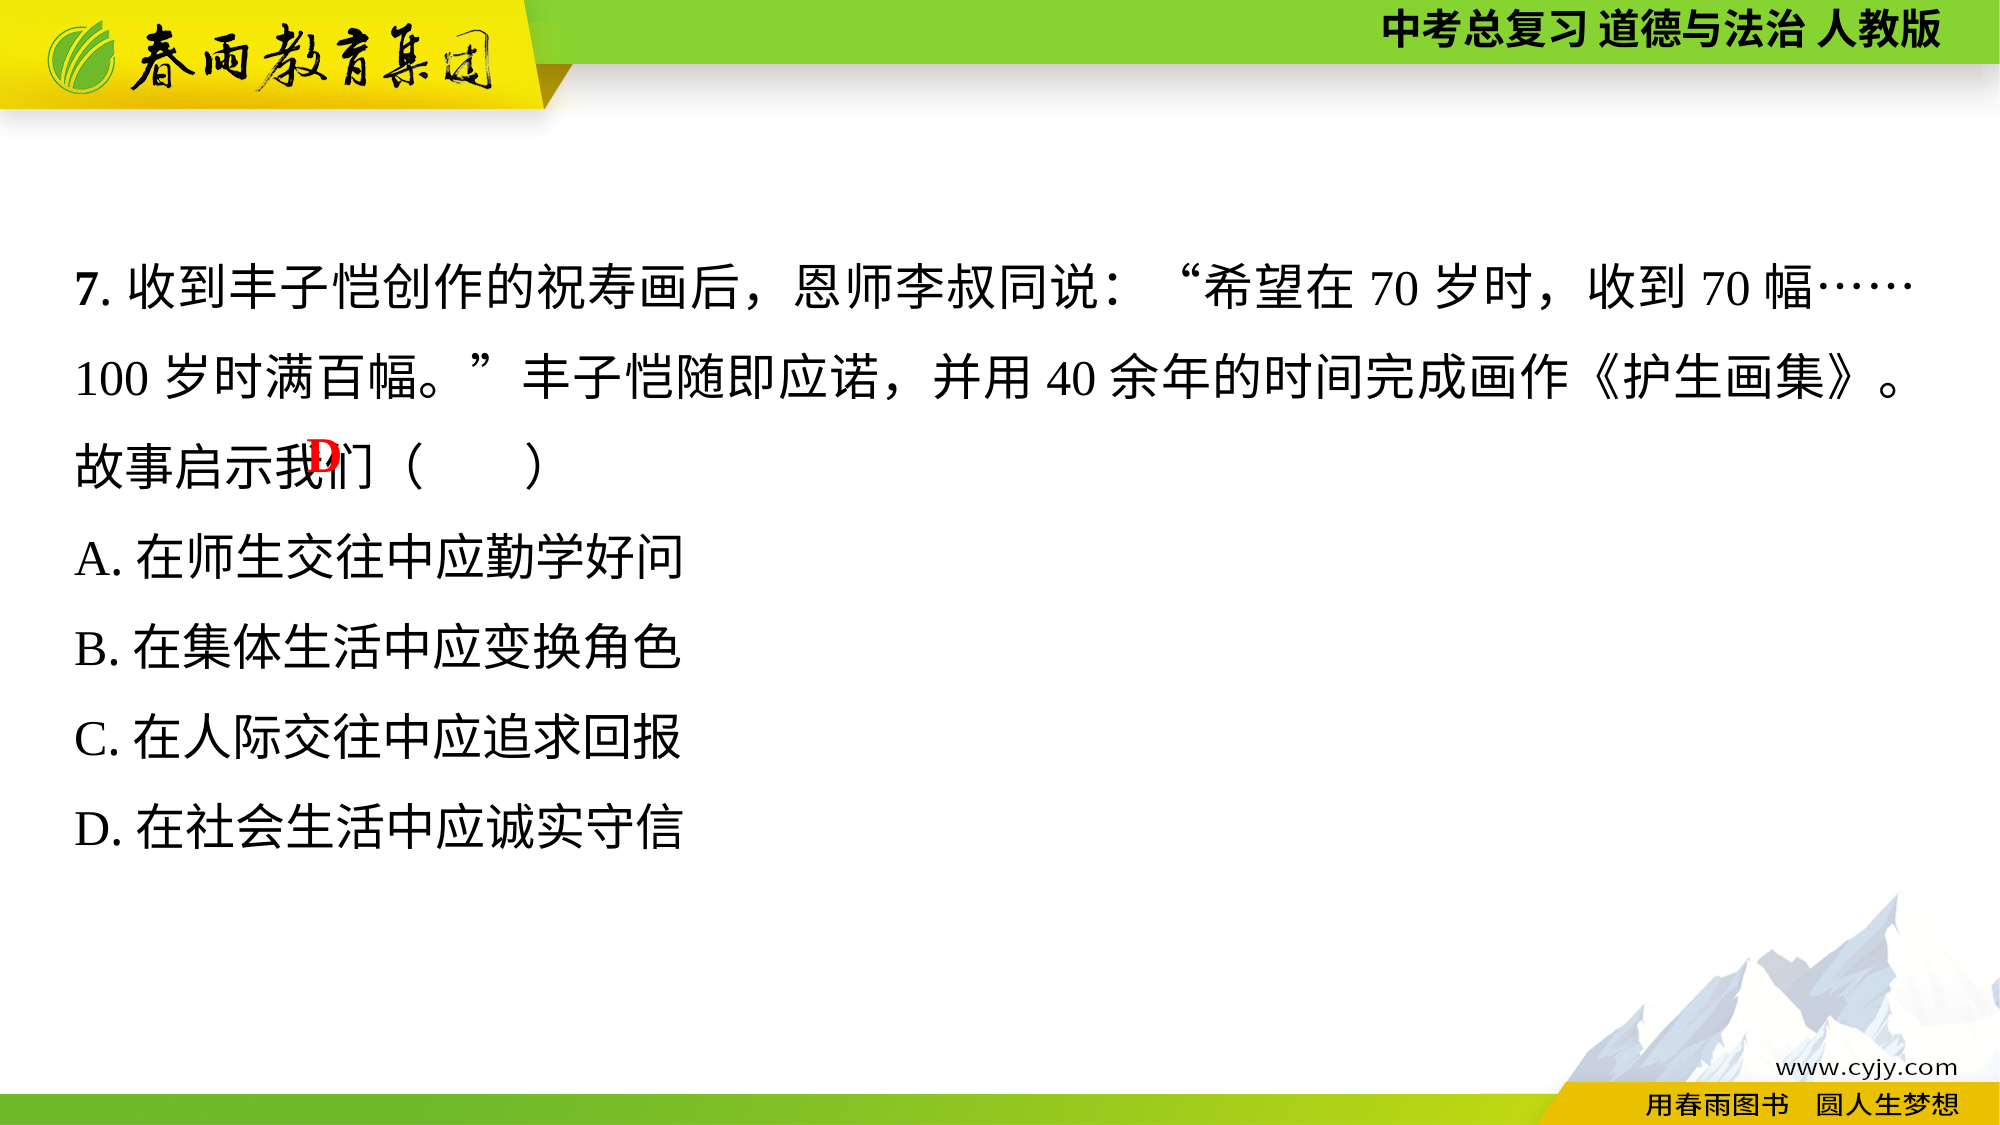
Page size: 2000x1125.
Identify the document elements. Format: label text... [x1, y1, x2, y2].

picture [0, 0, 2000, 1125]
list 7.收到丰子恺创作的祝寿画后，恩师李叔同说：“希望在70岁时，收到70幅……100岁时满百幅。”丰子恺随即应诺，并用40余年的时间完成画作《护生画集》。故事启示我们（ ） A.在师生交往中应勤学好问 B.在集体生活中应变换角色 C.在人际交往中应追求回报 D.在社会生活中应诚实守信 [59, 218, 1944, 858]
text_box D [291, 415, 358, 490]
